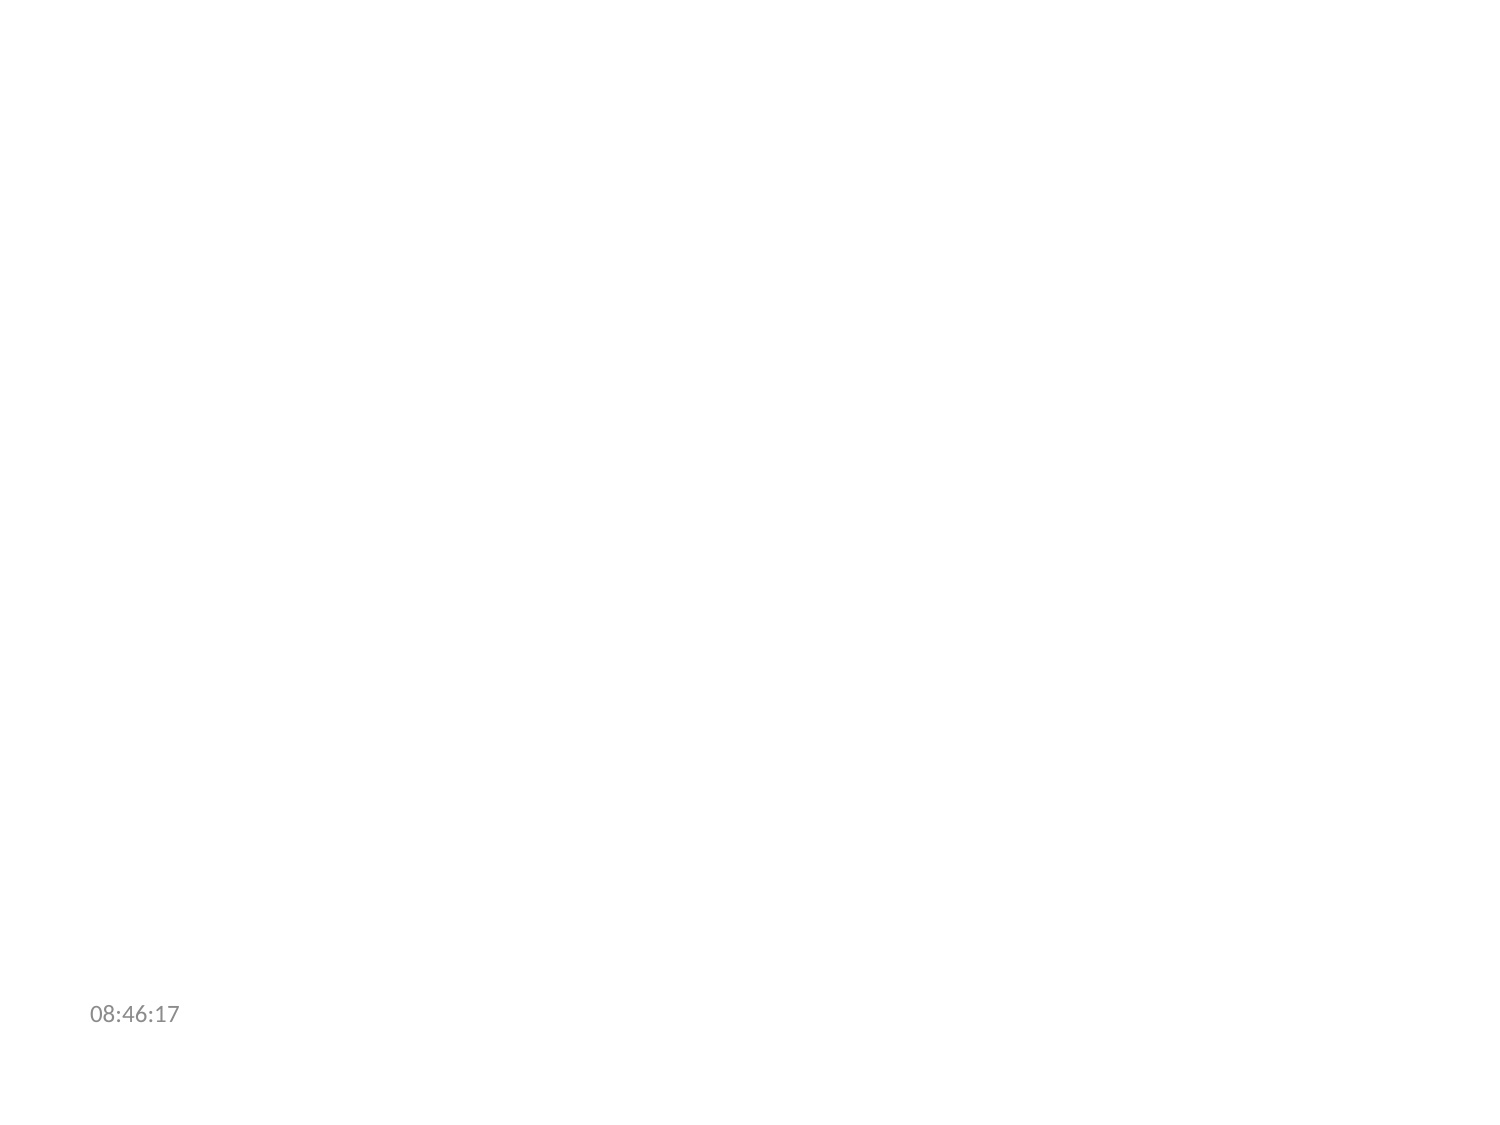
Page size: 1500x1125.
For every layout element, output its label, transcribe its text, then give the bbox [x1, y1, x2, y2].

text_box 15:35:09 [75, 982, 425, 1043]
